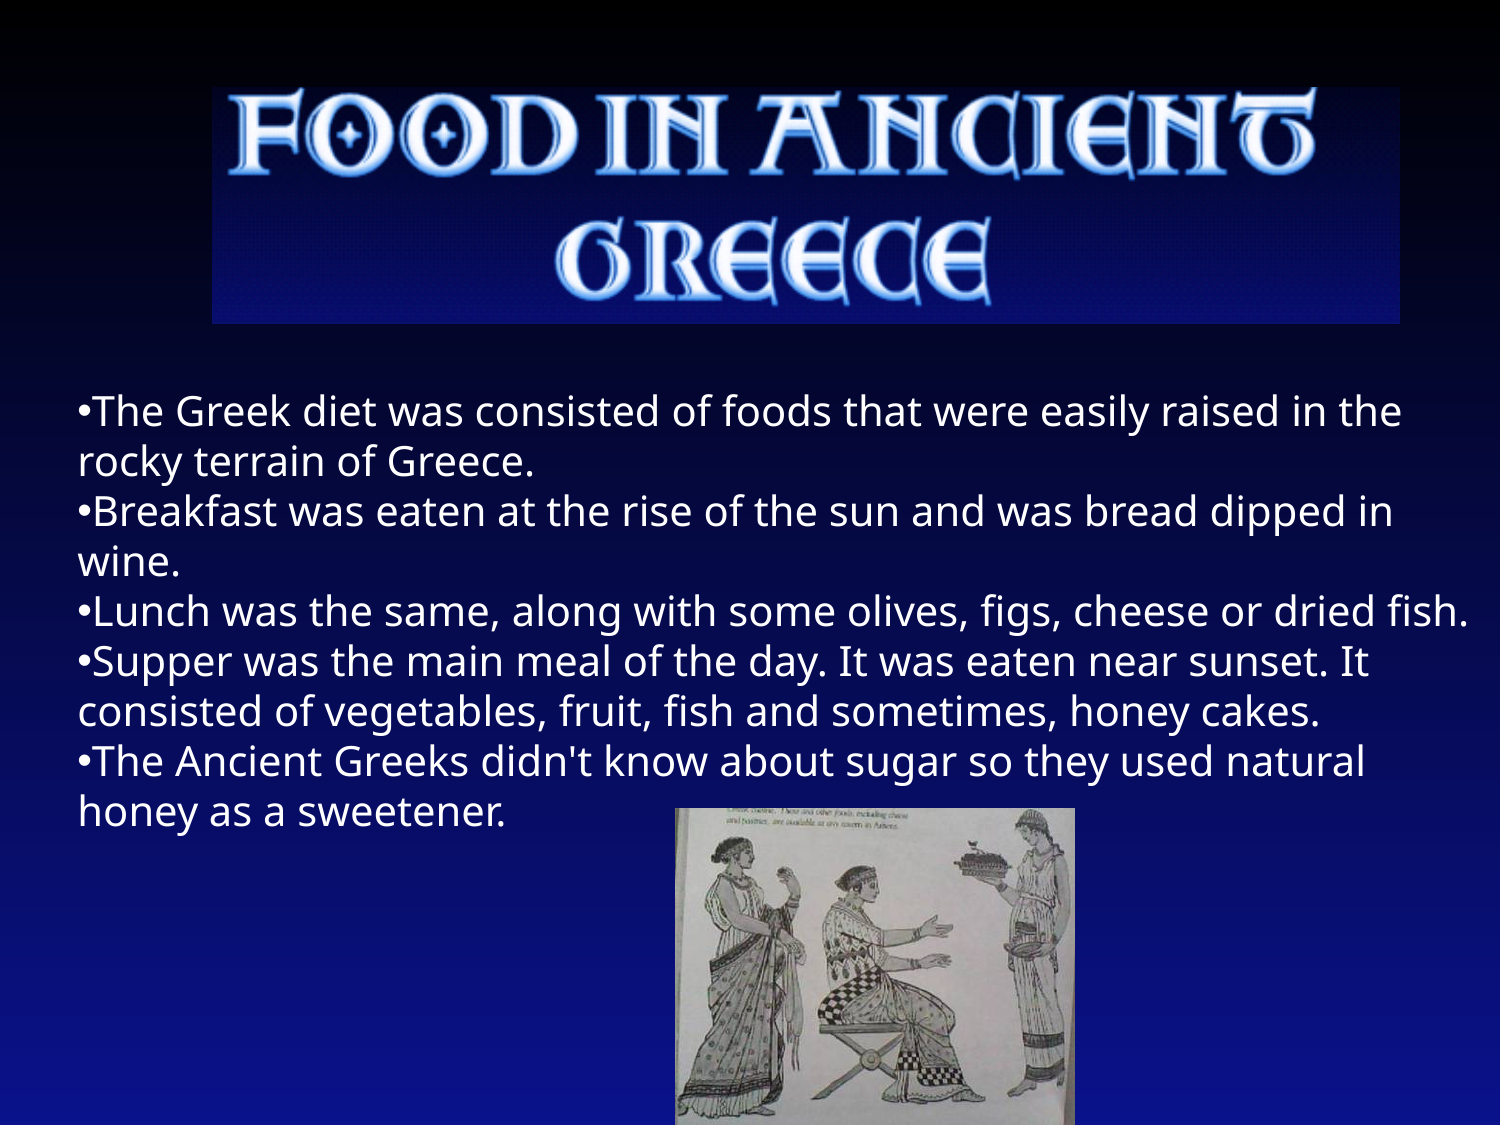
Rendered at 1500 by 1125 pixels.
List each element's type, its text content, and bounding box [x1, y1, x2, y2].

text_box The Greek diet was consisted of foods that were easily raised in the rocky terrain of Greece. Breakfast was eaten at the rise of the sun and was bread dipped in wine. Lunch was the same, along with some olives, figs, cheese or dried fish. Supper was the main meal of the day. It was eaten near sunset. It consisted of vegetables, fruit, fish and sometimes, honey cakes. The Ancient Greeks didn't know about sugar so they used natural honey as a sweetener. [62, 377, 1500, 843]
picture [674, 807, 1076, 1125]
picture [212, 87, 1401, 324]
